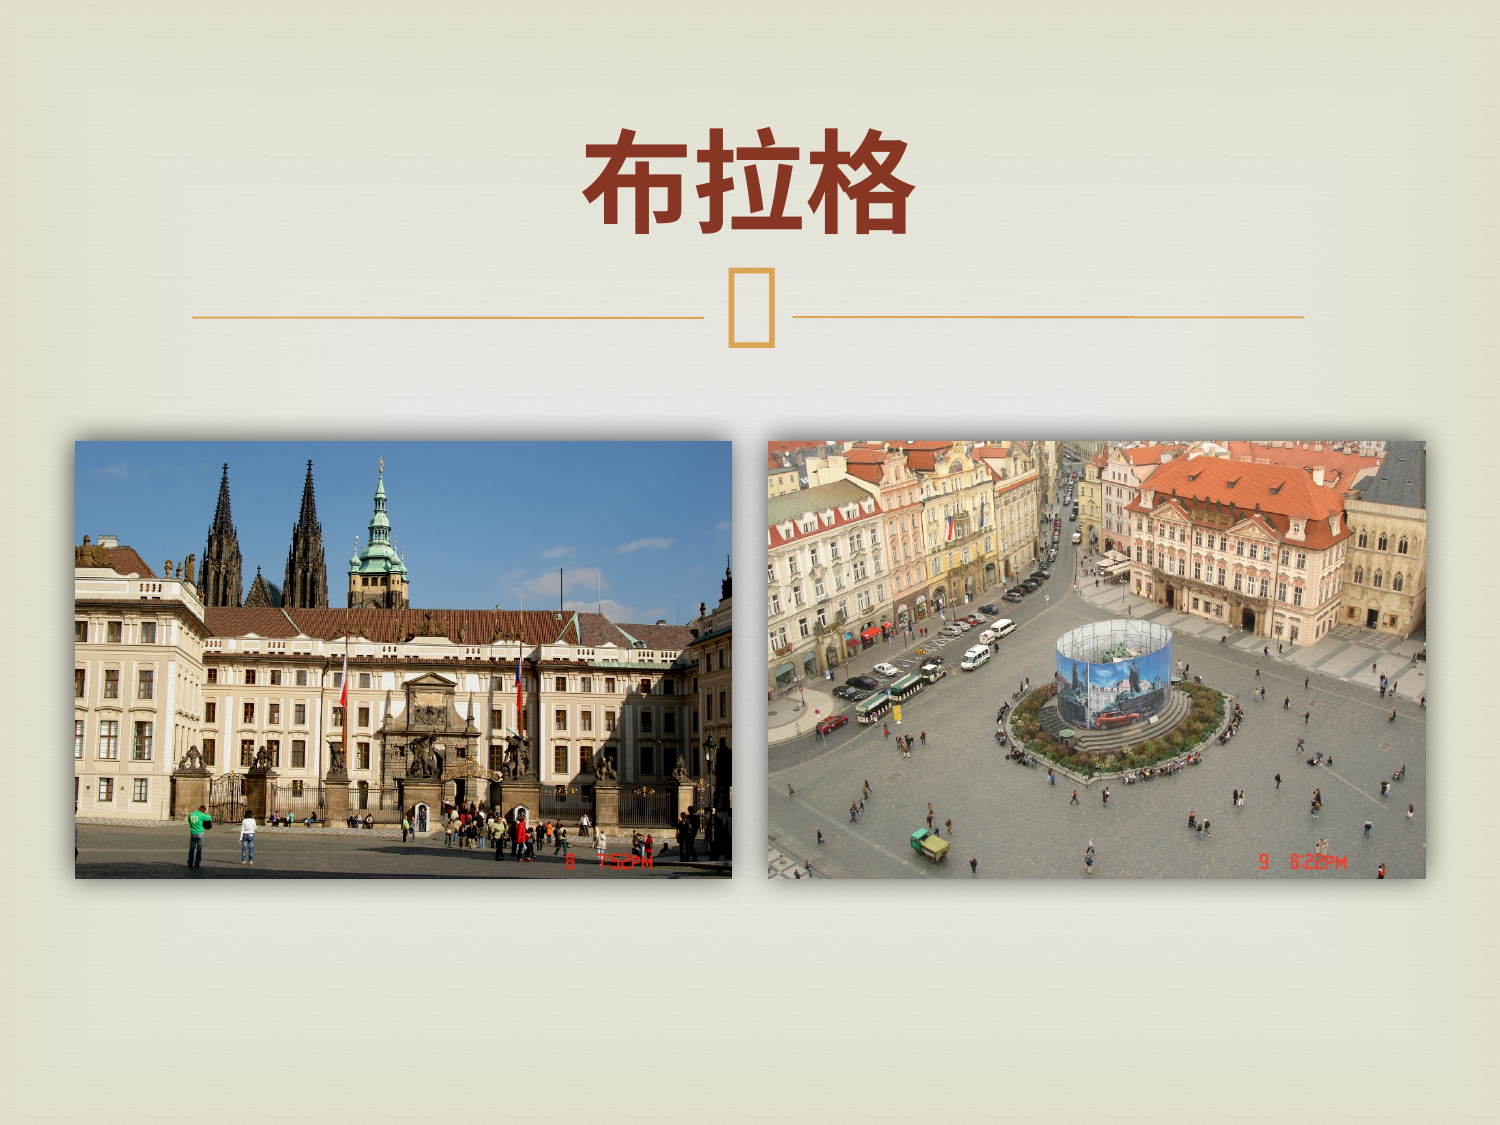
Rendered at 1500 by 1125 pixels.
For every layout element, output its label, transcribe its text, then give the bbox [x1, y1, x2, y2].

title 布拉格 [112, 93, 1386, 267]
picture [74, 440, 732, 880]
picture [768, 440, 1426, 880]
